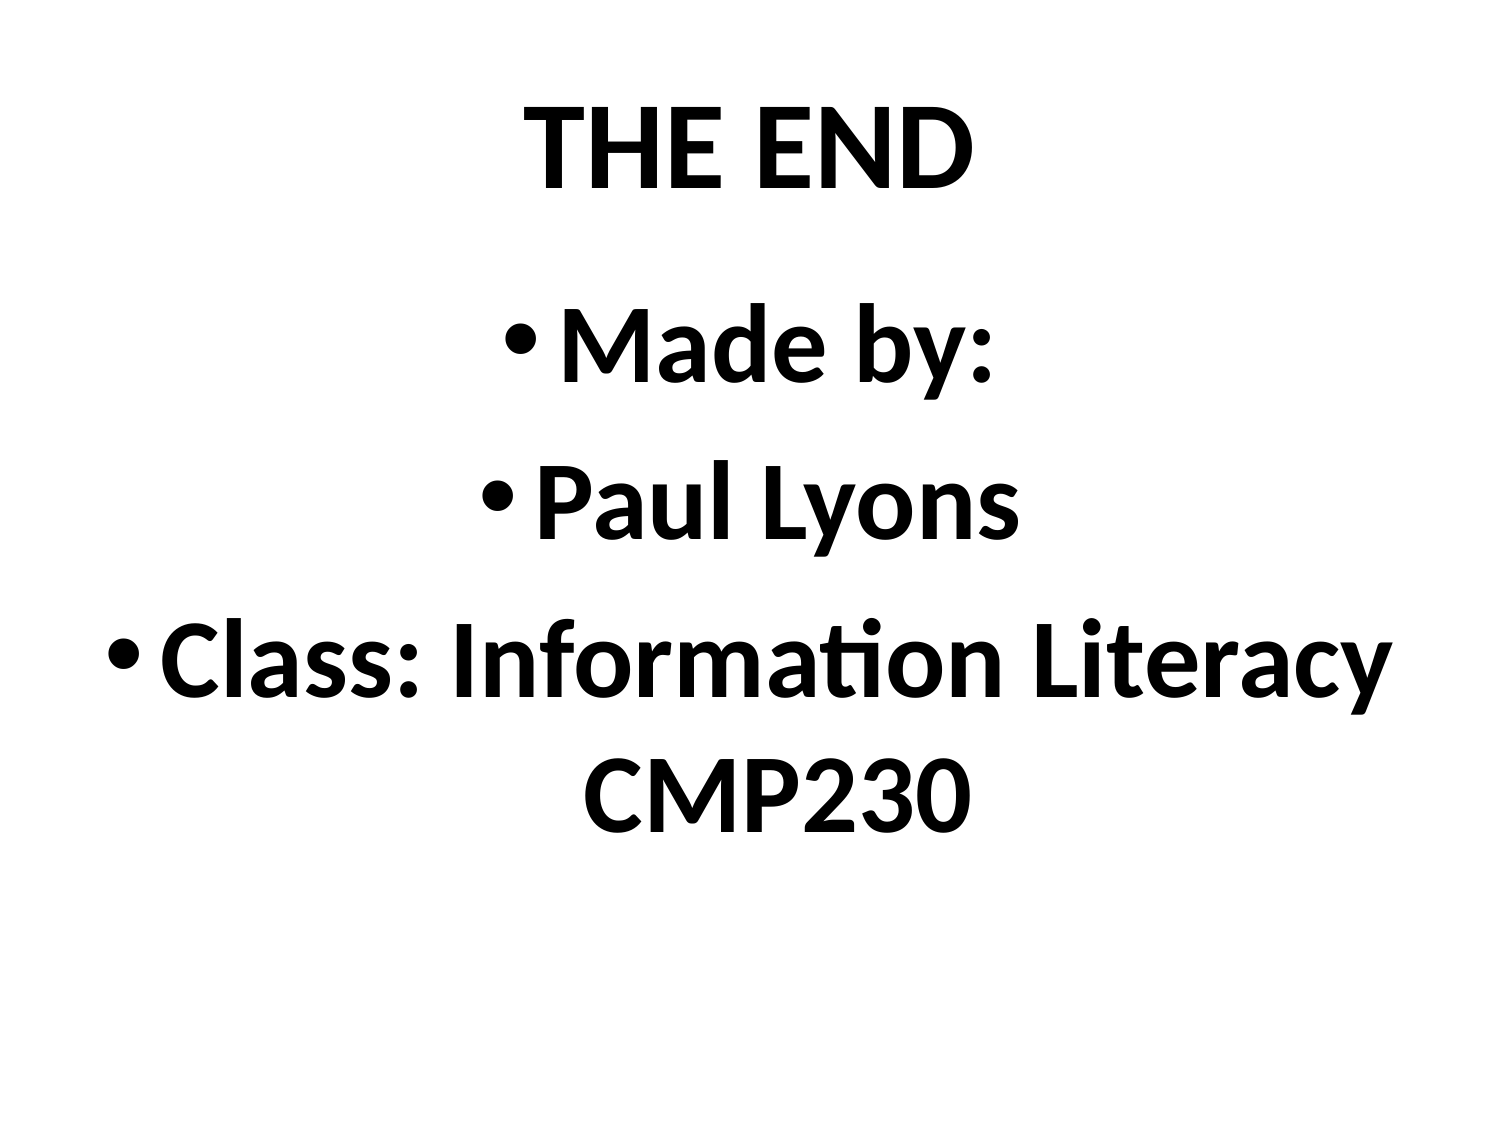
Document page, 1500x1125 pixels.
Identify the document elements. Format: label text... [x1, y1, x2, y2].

title THE END [75, 45, 1425, 233]
list Made by: Paul Lyons Class: Information Literacy CMP230 [75, 262, 1425, 1005]
